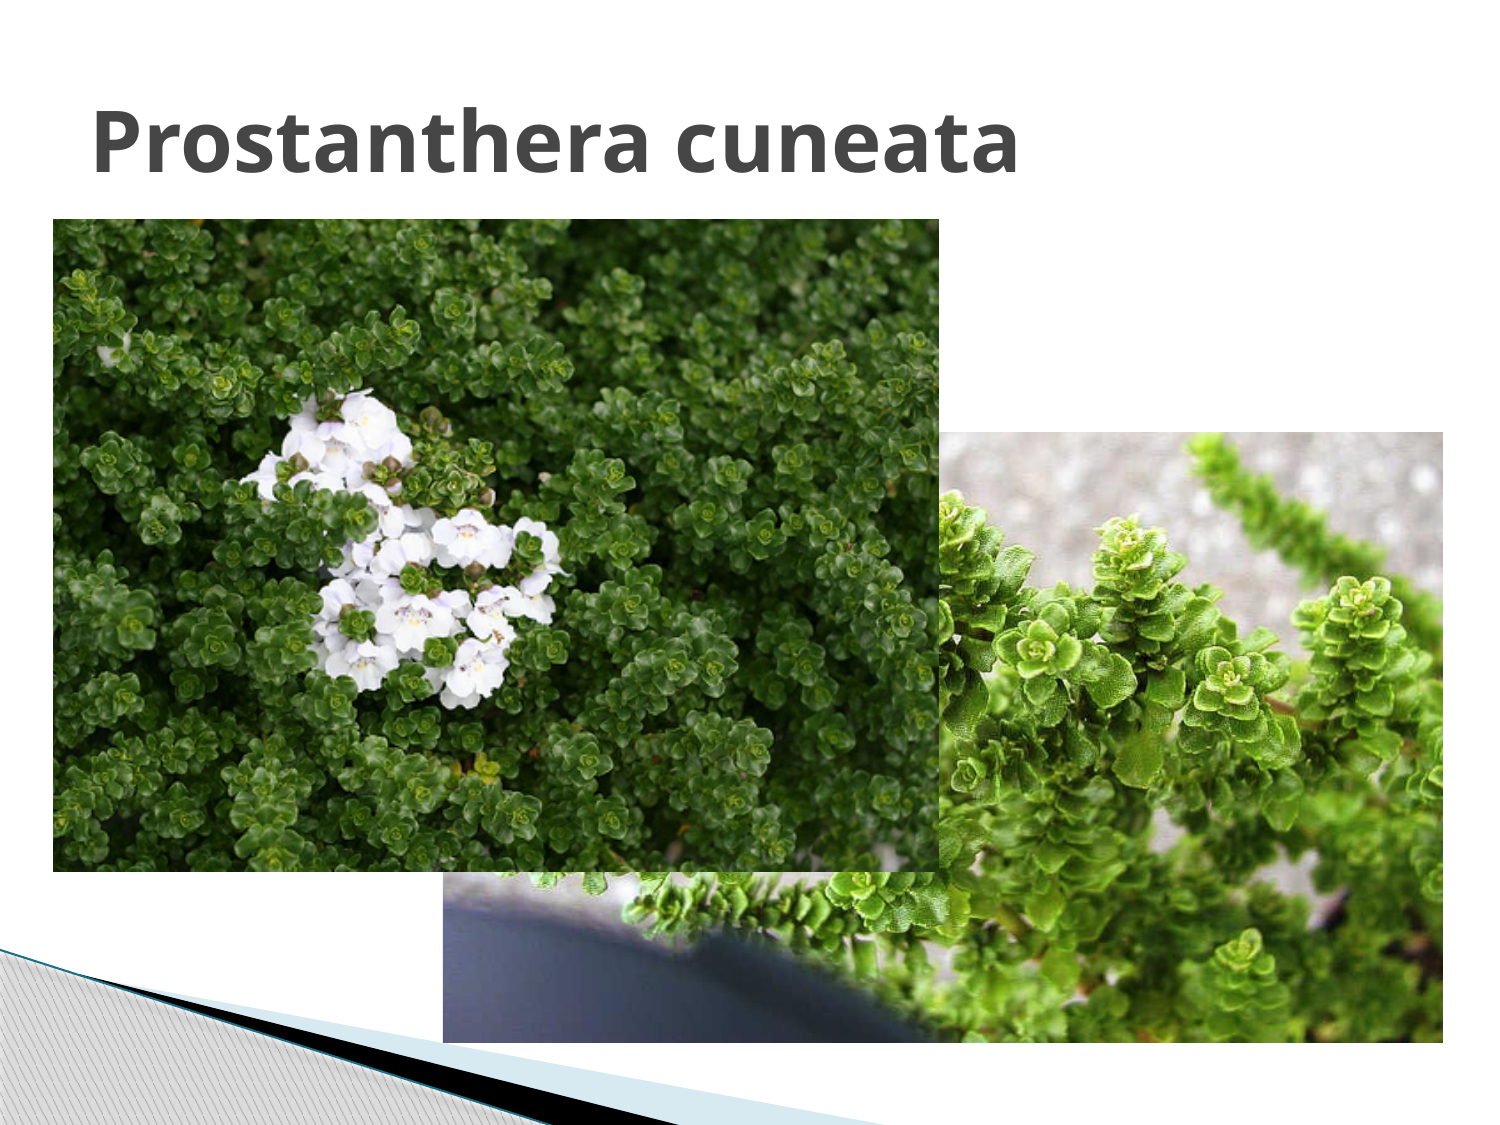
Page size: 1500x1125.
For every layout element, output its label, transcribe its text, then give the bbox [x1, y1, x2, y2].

picture [52, 219, 1444, 1043]
title Prostanthera cuneata [75, 45, 1425, 233]
